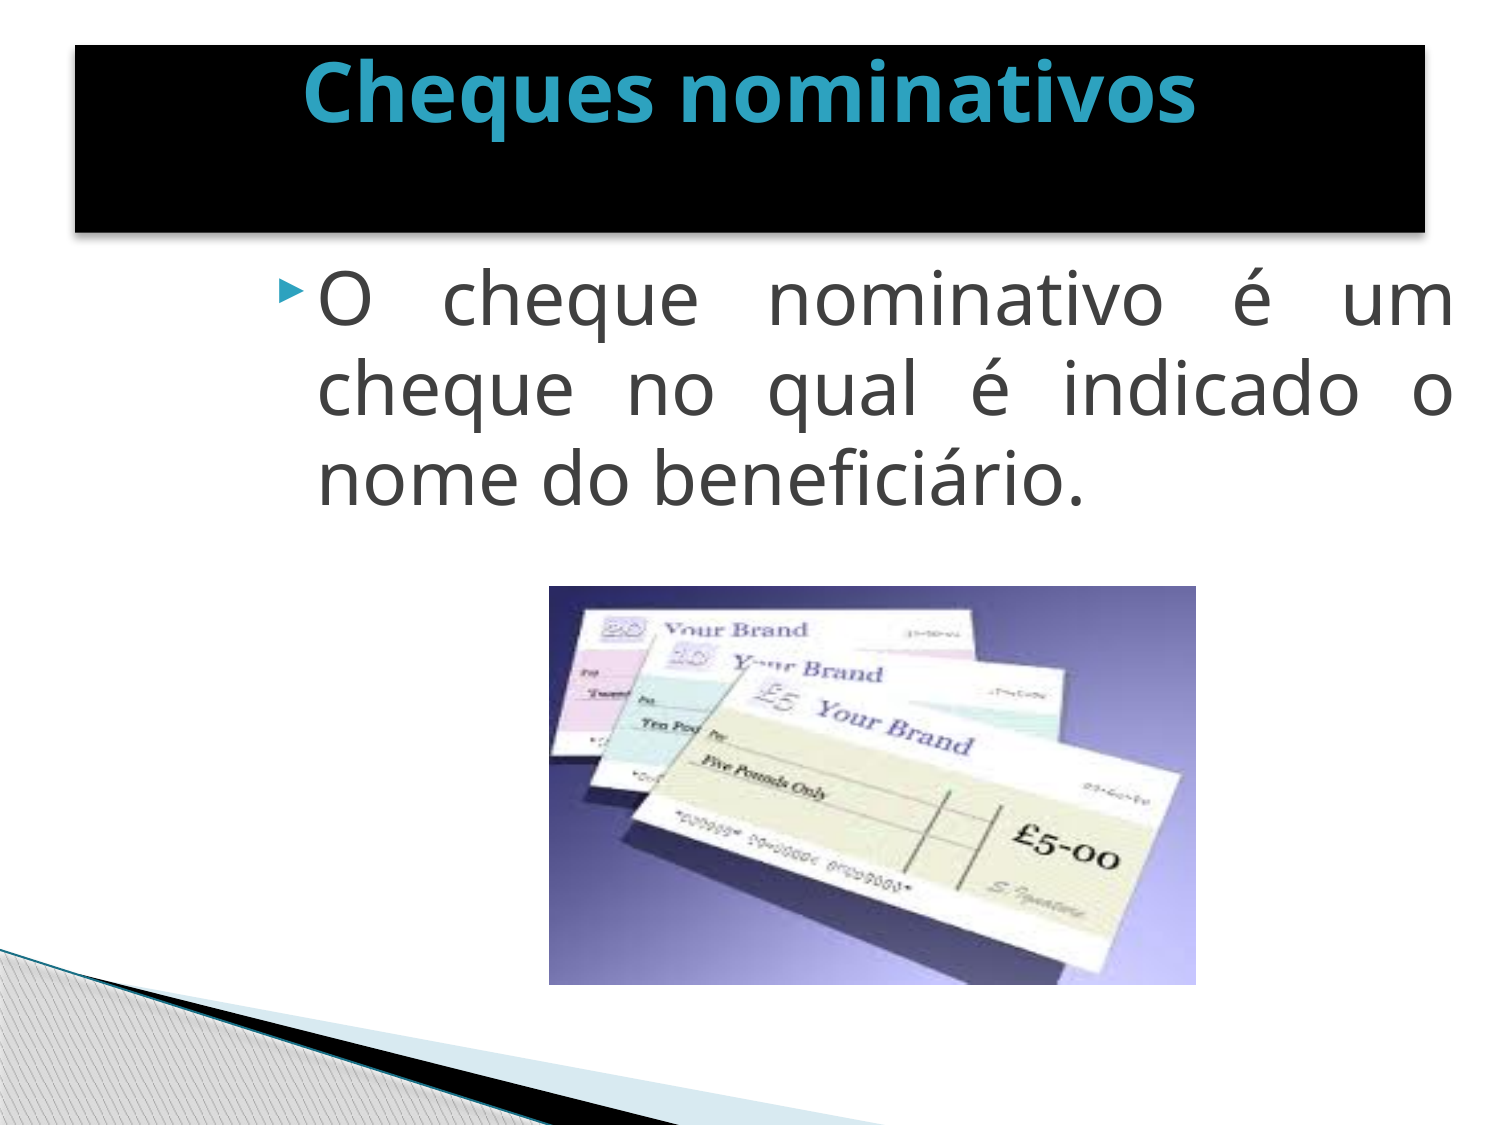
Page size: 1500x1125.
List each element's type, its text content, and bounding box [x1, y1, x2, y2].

title Cheques nominativos [74, 44, 1426, 233]
list O cheque nominativo é um cheque no qual é indicado o nome do beneficiário. [242, 243, 1473, 1031]
picture [548, 585, 1196, 985]
